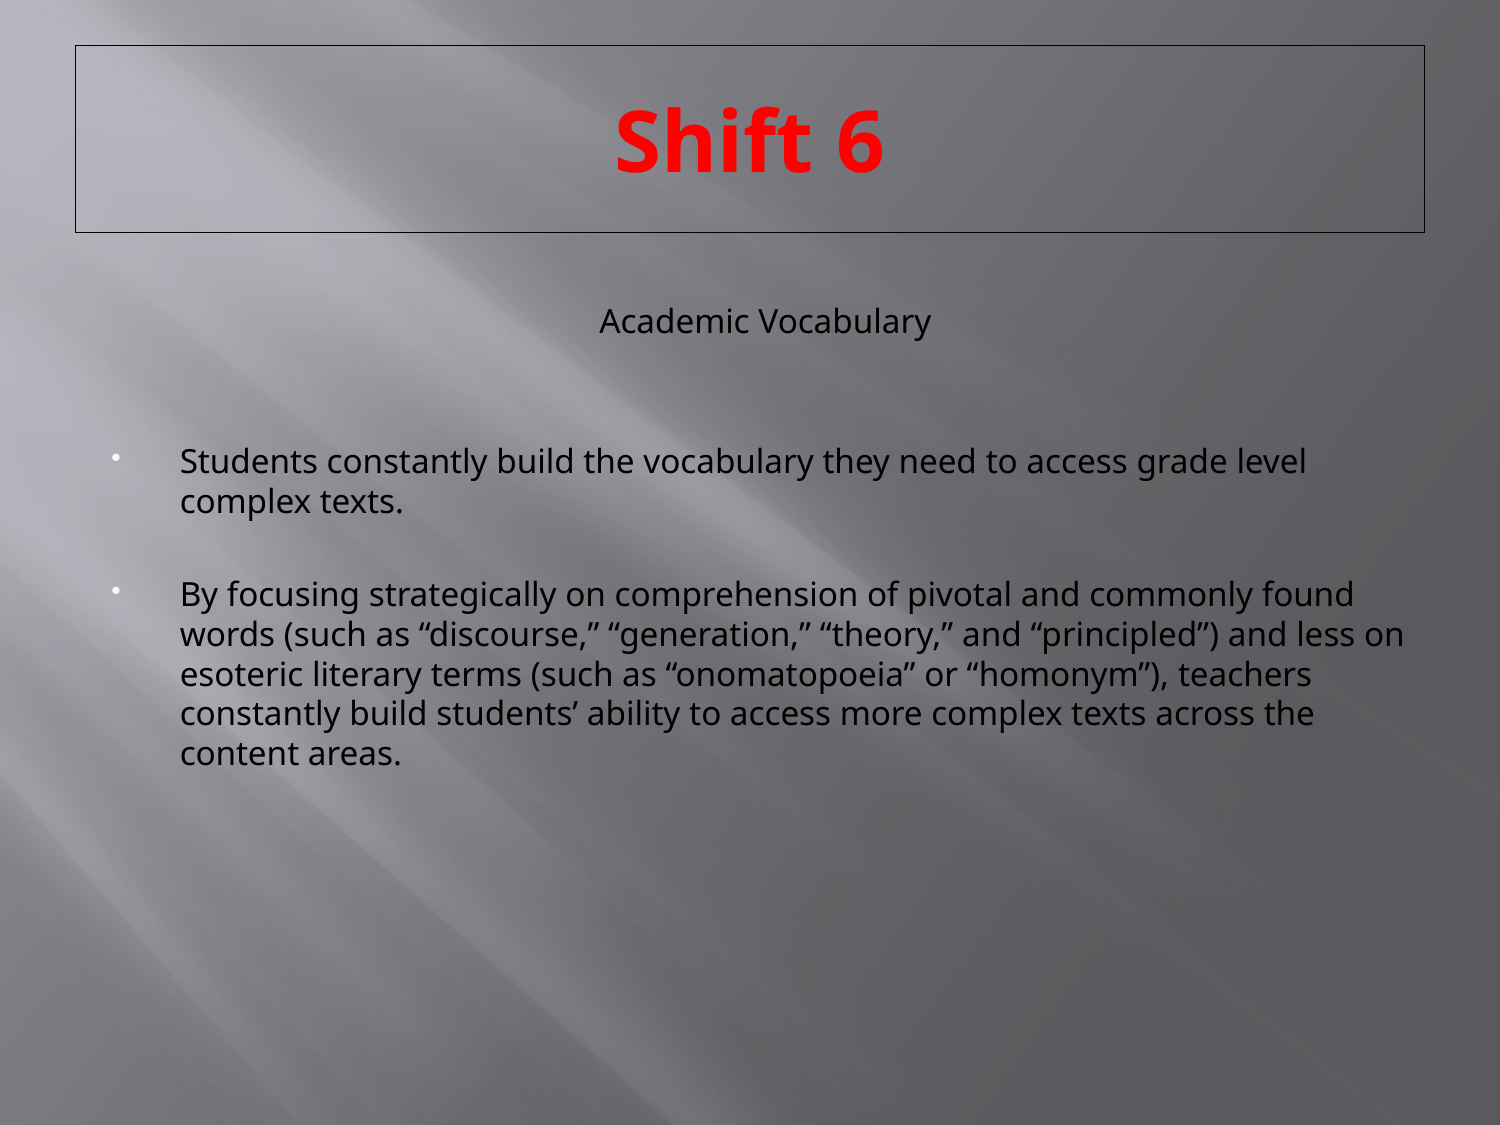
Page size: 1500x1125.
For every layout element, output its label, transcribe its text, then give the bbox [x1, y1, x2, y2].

list Academic Vocabulary Students constantly build the vocabulary they need to access grade level complex texts. By focusing strategically on comprehension of pivotal and commonly found words (such as “discourse,” “generation,” “theory,” and “principled”) and less on esoteric literary terms (such as “onomatopoeia” or “homonym”), teachers constantly build students’ ability to access more complex texts across the content areas. [75, 200, 1425, 1035]
title Shift 6 [75, 45, 1425, 200]
